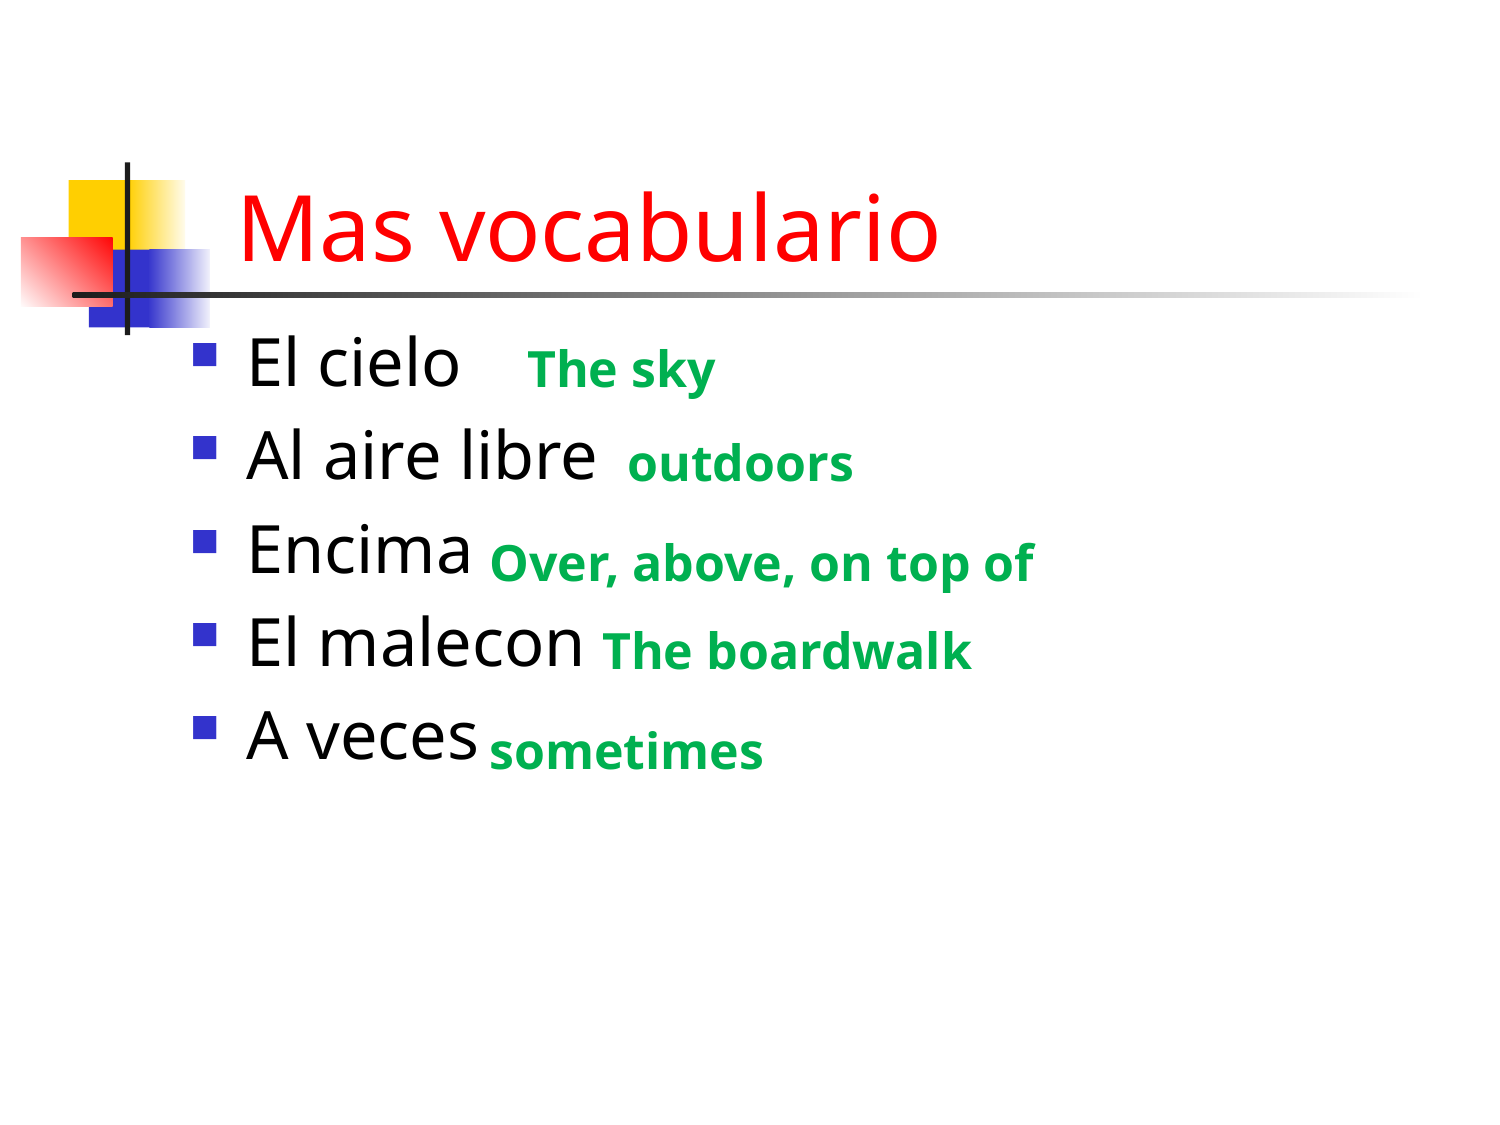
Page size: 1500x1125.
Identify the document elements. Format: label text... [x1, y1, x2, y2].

text_box sometimes [474, 711, 1250, 787]
text_box The sky [512, 329, 1288, 405]
text_box Over, above, on top of [474, 524, 1250, 599]
text_box outdoors [612, 424, 1388, 499]
text_box The boardwalk [587, 612, 1363, 688]
title Mas vocabulario [221, 125, 1500, 288]
list El cielo Al aire libre Encima El malecon A veces [174, 312, 1450, 1125]
